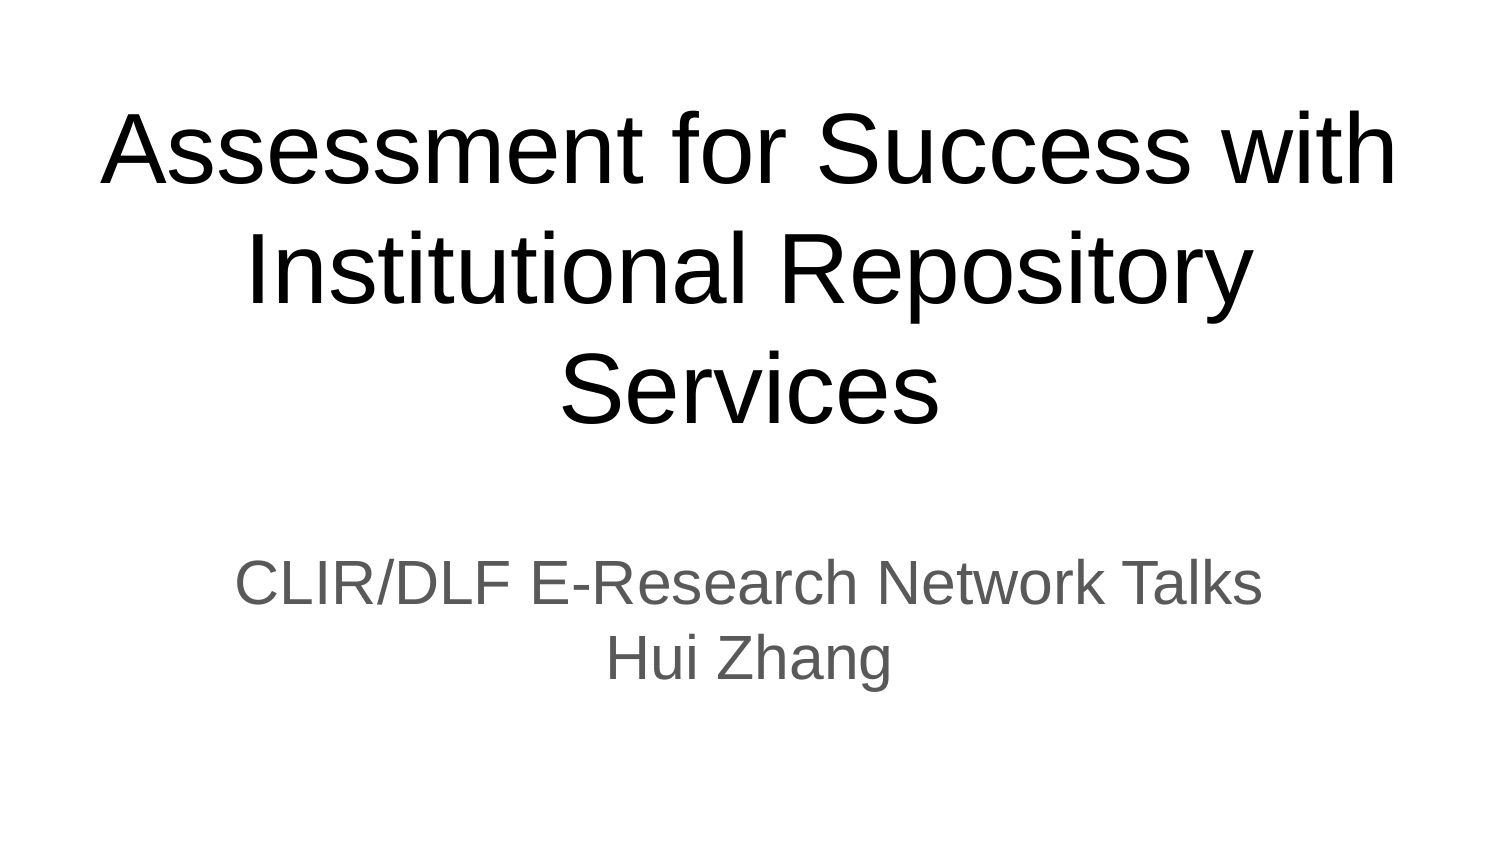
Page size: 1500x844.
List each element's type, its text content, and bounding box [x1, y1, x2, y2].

title Assessment for Success with Institutional Repository Services [51, 75, 1449, 459]
subtitle CLIR/DLF E-Research Network Talks Hui Zhang [51, 527, 1449, 764]
